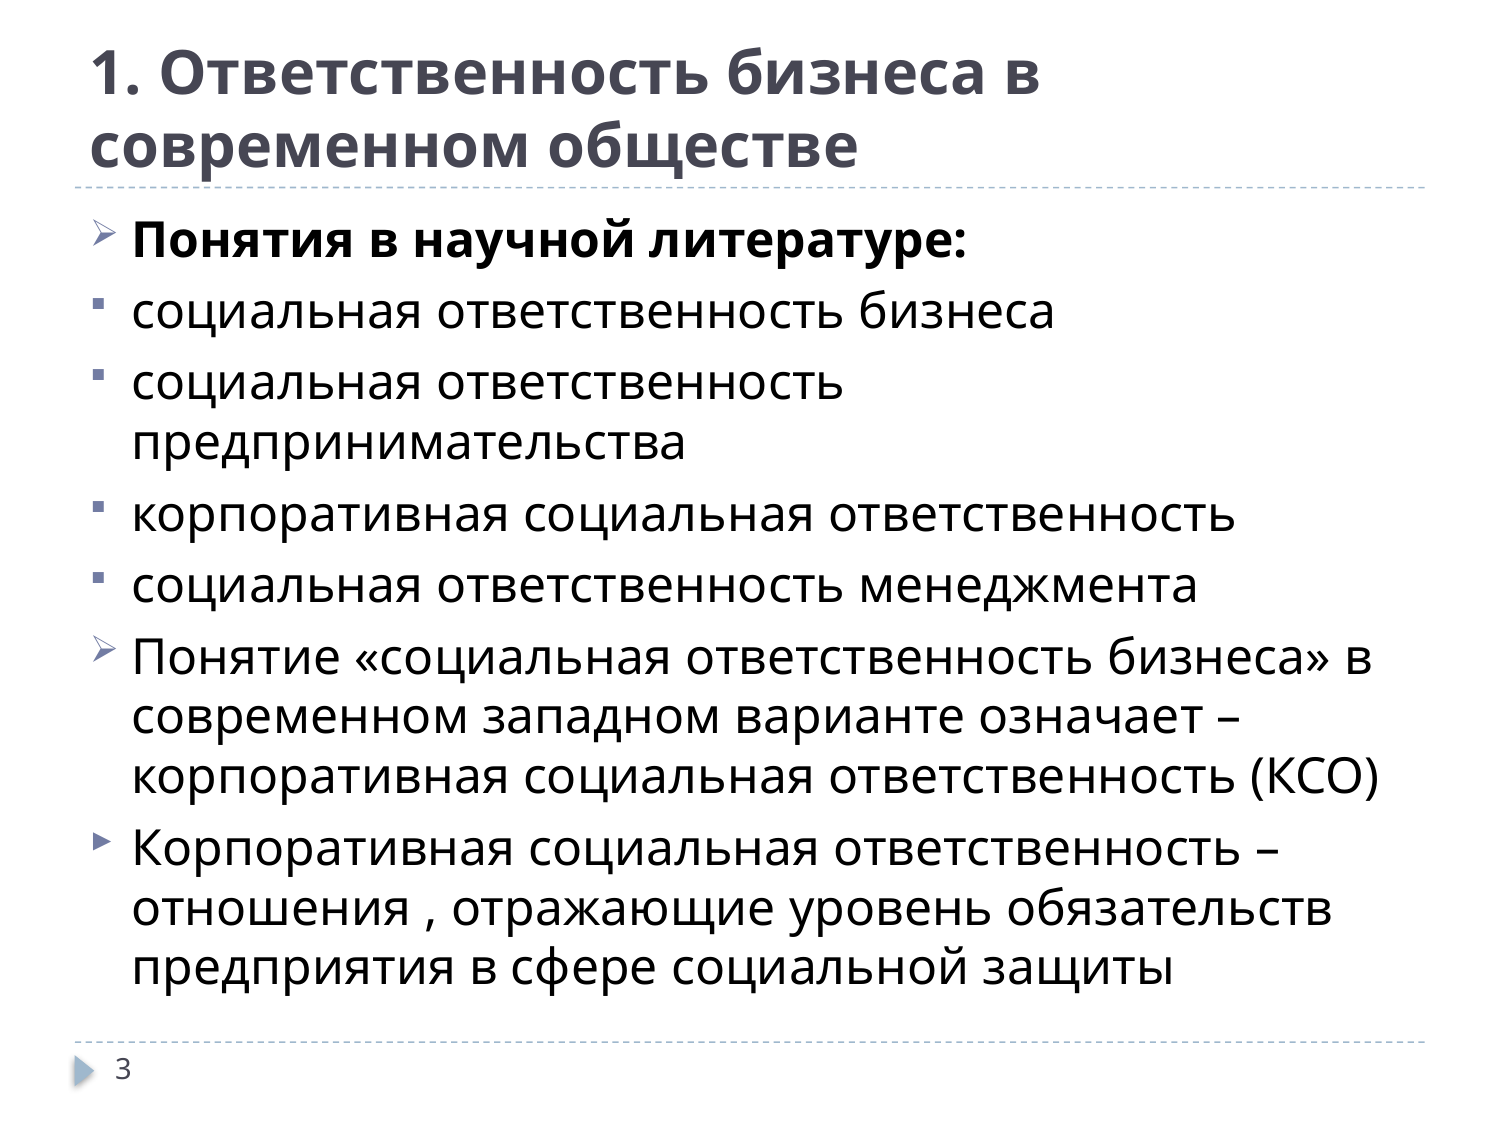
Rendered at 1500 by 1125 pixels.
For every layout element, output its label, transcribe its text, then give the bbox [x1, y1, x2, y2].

title 1. Ответственность бизнеса в современном обществе [75, 24, 1425, 188]
list Понятия в научной литературе: социальная ответственность бизнеса социальная ответственность предпринимательства корпоративная социальная ответственность социальная ответственность менеджмента Понятие «социальная ответственность бизнеса» в современном западном варианте означает – корпоративная социальная ответственность (КСО) Корпоративная социальная ответственность – отношения , отражающие уровень обязательств предприятия в сфере социальной защиты [75, 200, 1425, 1010]
slide_number 3 [100, 1042, 426, 1103]
